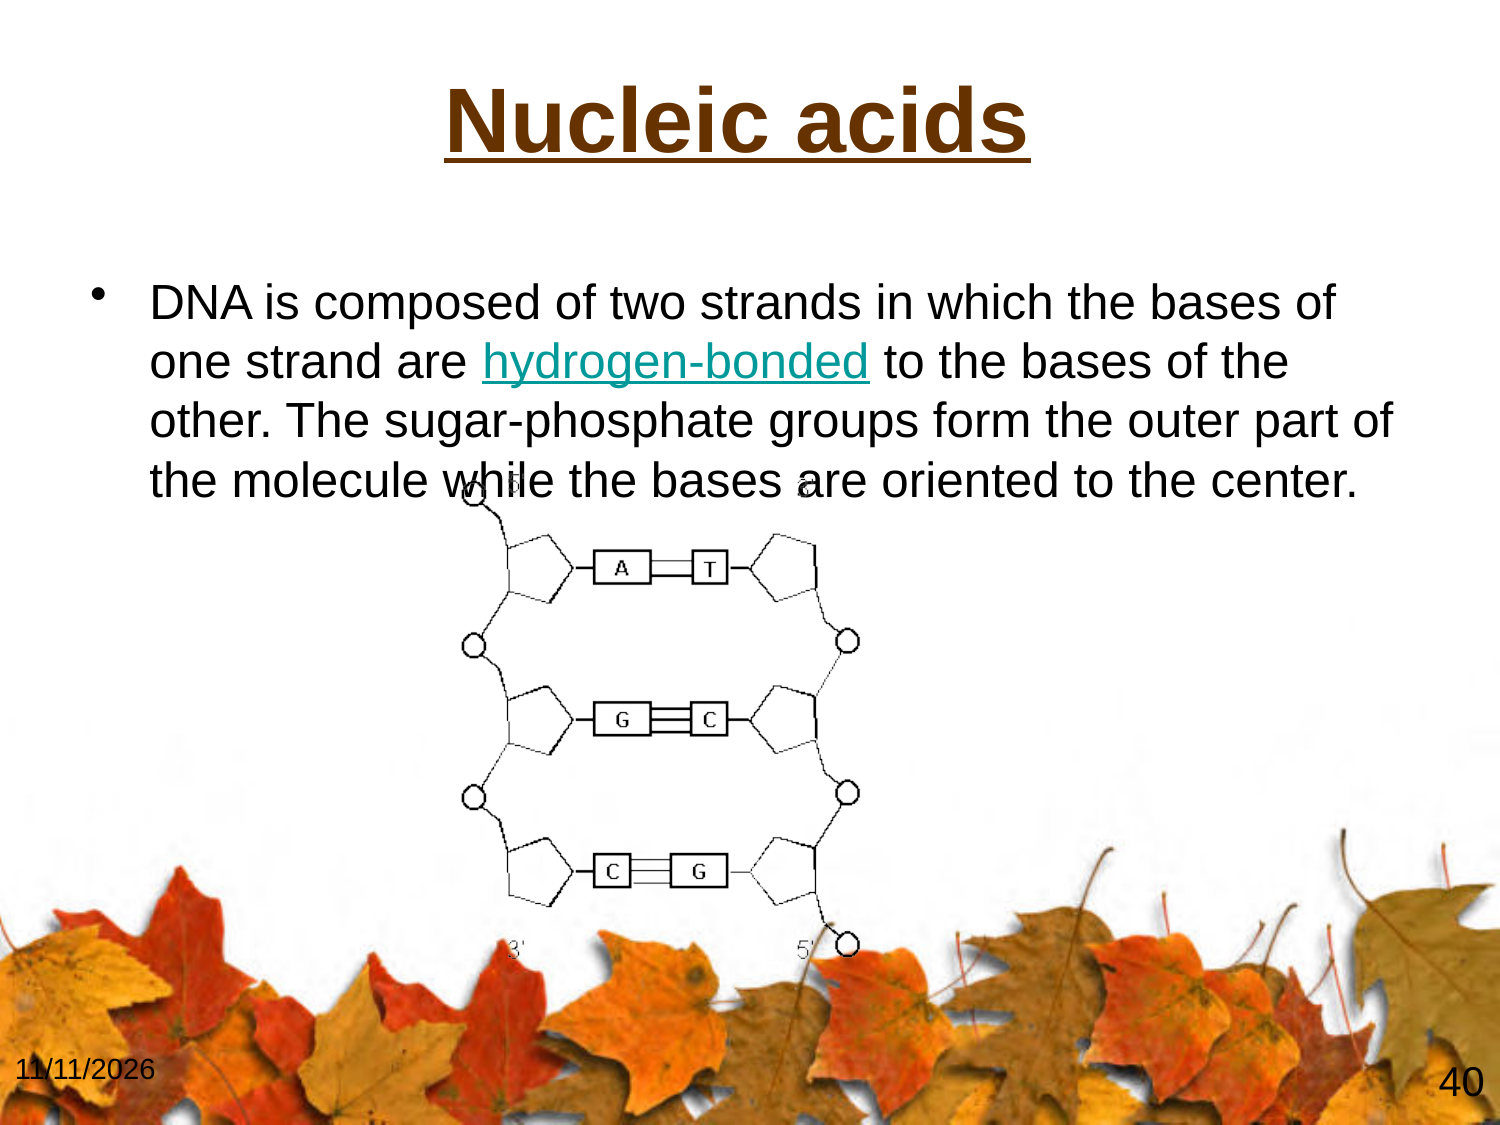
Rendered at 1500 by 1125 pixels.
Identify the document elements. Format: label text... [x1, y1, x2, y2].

title Nucleic acids [49, 44, 1426, 188]
slide_number 40 [1149, 1046, 1500, 1125]
list DNA is composed of two strands in which the bases of one strand are hydrogen-bonded to the bases of the other. The sugar-phosphate groups form the outer part of the molecule while the bases are oriented to the center. [74, 262, 1426, 528]
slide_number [0, 1042, 350, 1103]
picture [0, 0, 1500, 1125]
